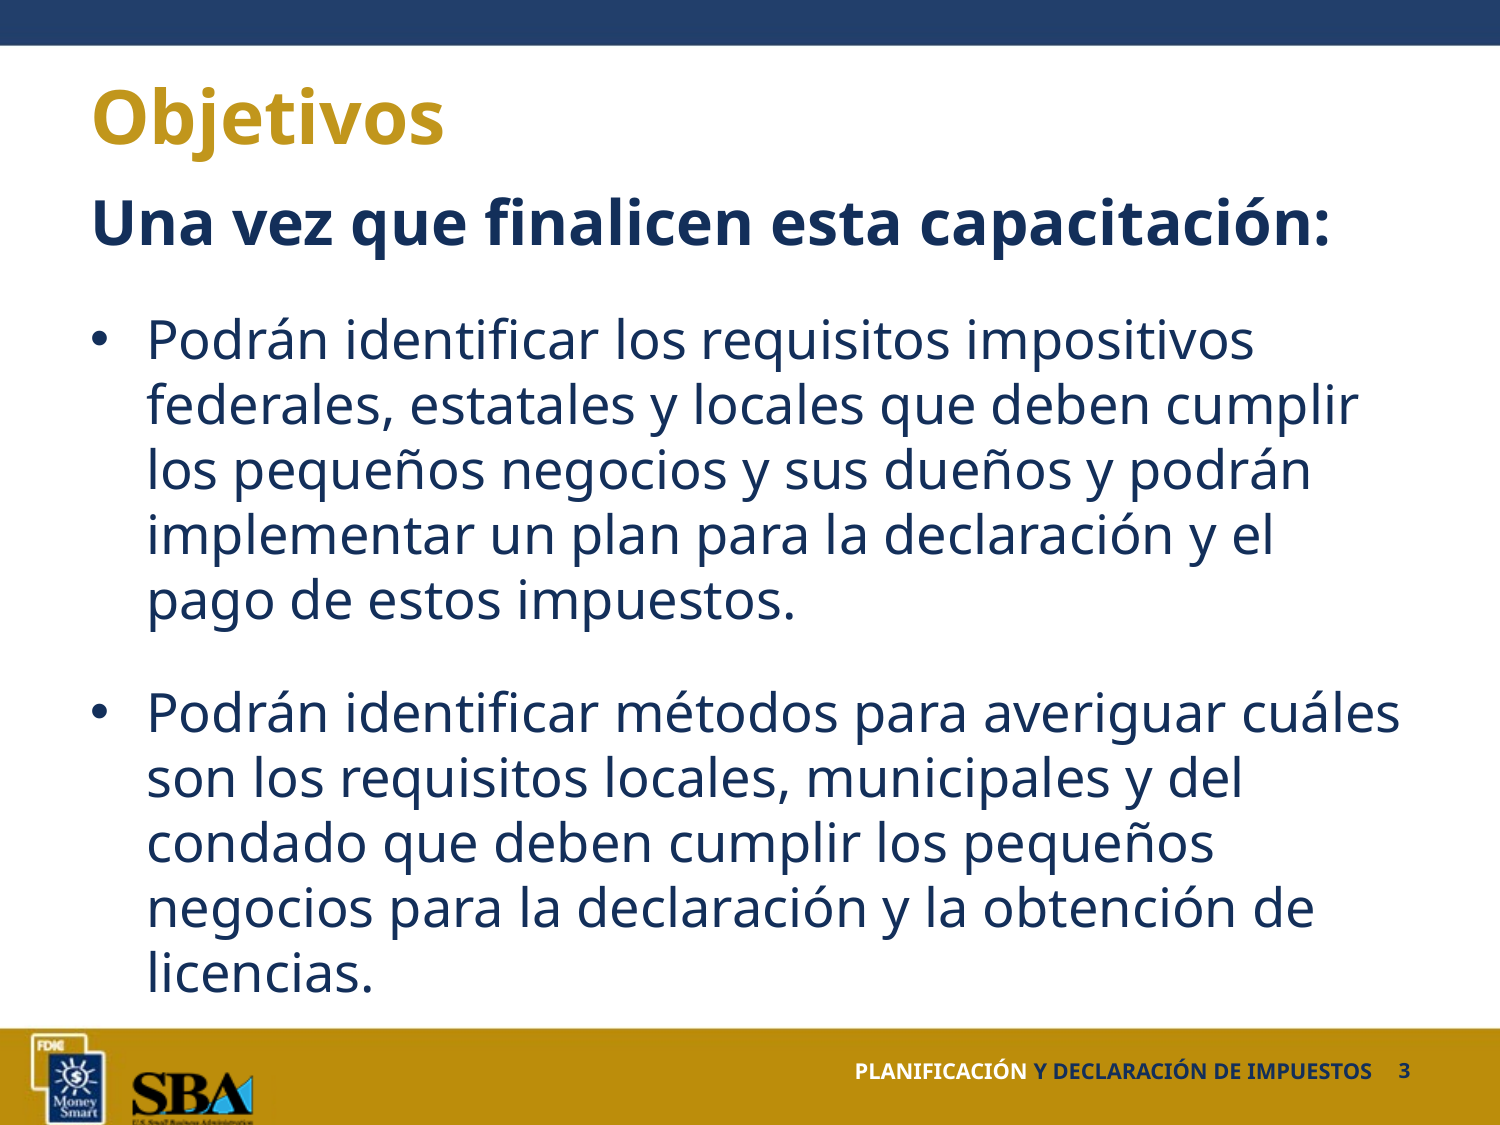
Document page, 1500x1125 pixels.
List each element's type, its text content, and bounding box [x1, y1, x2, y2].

picture [0, 0, 1500, 1125]
list Una vez que finalicen esta capacitación: Podrán identificar los requisitos impositivos federales, estatales y locales que deben cumplir los pequeños negocios y sus dueños y podrán implementar un plan para la declaración y el pago de estos impuestos. Podrán identificar métodos para averiguar cuáles son los requisitos locales, municipales y del condado que deben cumplir los pequeños negocios para la declaración y la obtención de licencias. [74, 174, 1426, 988]
title Objetivos [74, 62, 1426, 163]
